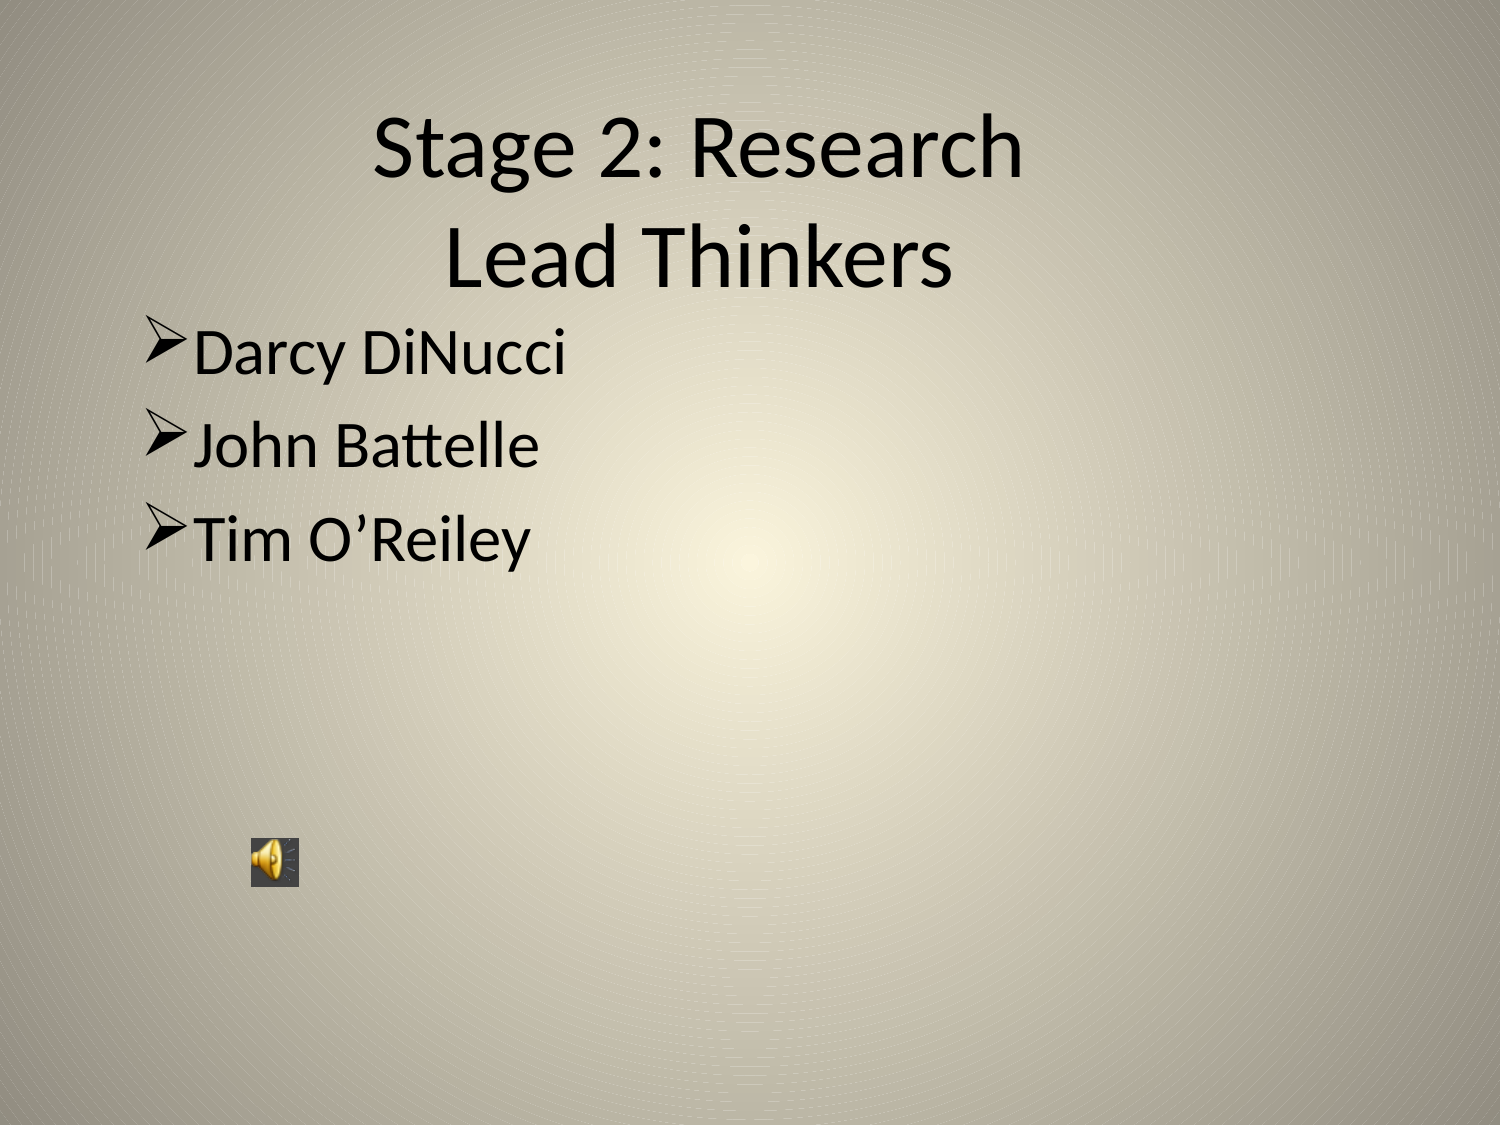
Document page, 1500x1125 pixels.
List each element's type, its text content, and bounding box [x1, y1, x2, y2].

title Stage 2: Research Lead Thinkers [62, 75, 1338, 317]
subtitle Darcy DiNucci John Battelle Tim O’Reiley [125, 299, 1325, 775]
picture [249, 837, 301, 888]
